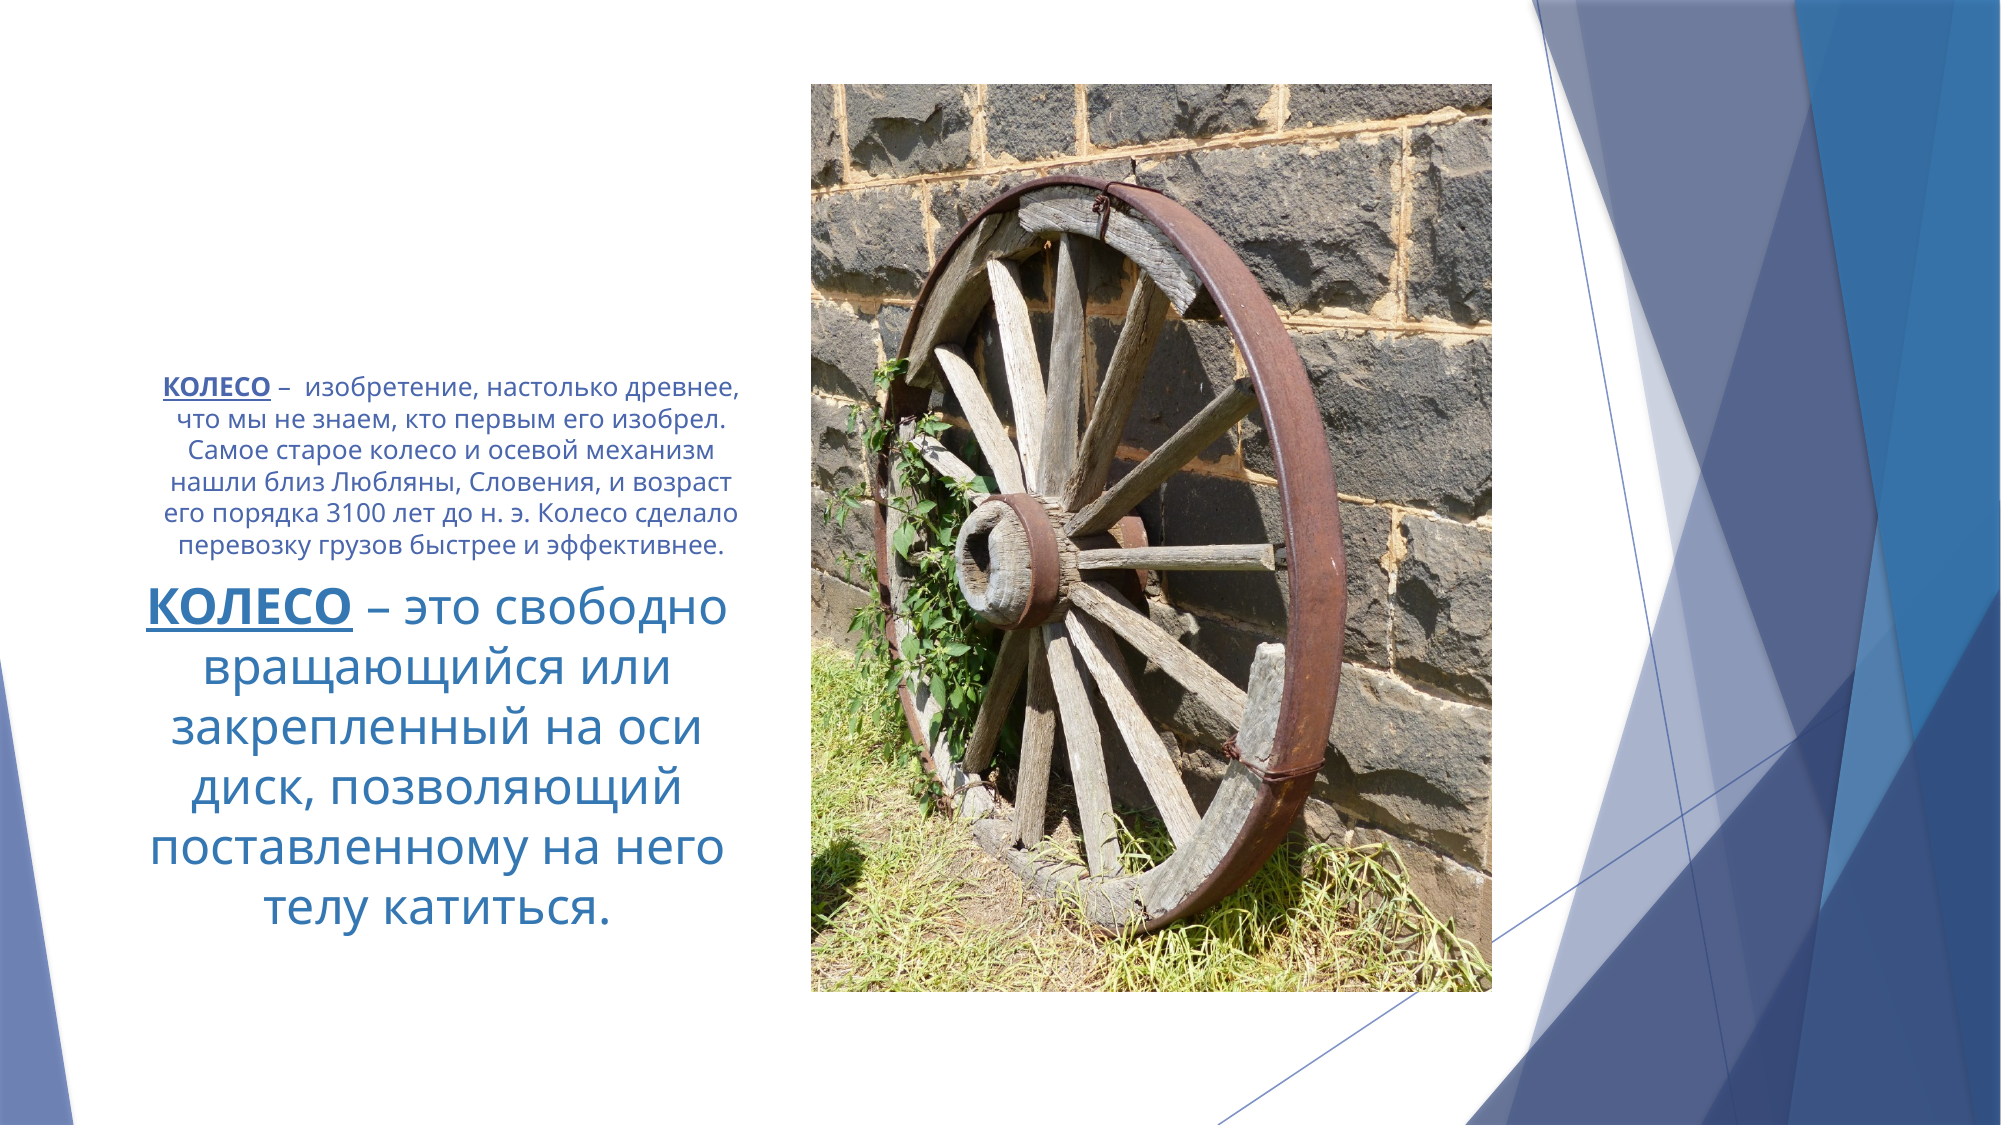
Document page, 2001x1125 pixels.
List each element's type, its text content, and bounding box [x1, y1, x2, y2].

title КОЛЕСО – изобретение, настолько древнее, что мы не знаем, кто первым его изобрел. Самое старое колесо и осевой механизм нашли близ Любляны, Словения, и возраст его порядка 3100 лет до н. э. Колесо сделало перевозку грузов быстрее и эффективнее. [135, 357, 768, 567]
list КОЛЕСО – это свободно вращающийся или закрепленный на оси диск, позволяющий поставленному на него телу катиться. [121, 567, 754, 1119]
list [810, 83, 1492, 992]
